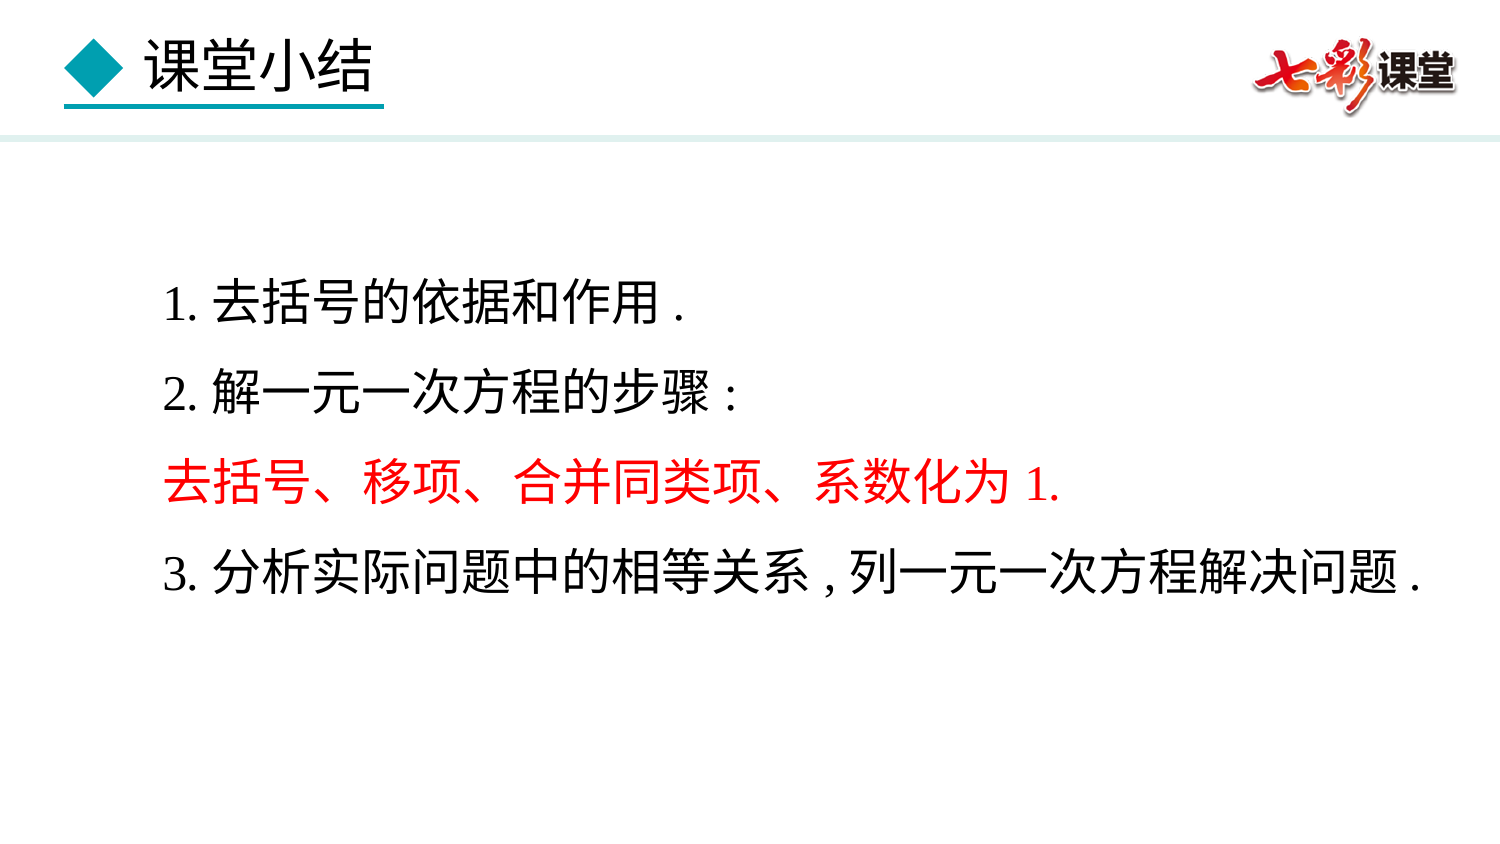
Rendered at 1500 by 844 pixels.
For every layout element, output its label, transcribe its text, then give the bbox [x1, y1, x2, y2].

picture [1249, 32, 1461, 118]
text_box 1.去括号的依据和作用. 2.解一元一次方程的步骤: 去括号、移项、合并同类项、系数化为1. 3.分析实际问题中的相等关系,列一元一次方程解决问题. [147, 232, 1465, 608]
